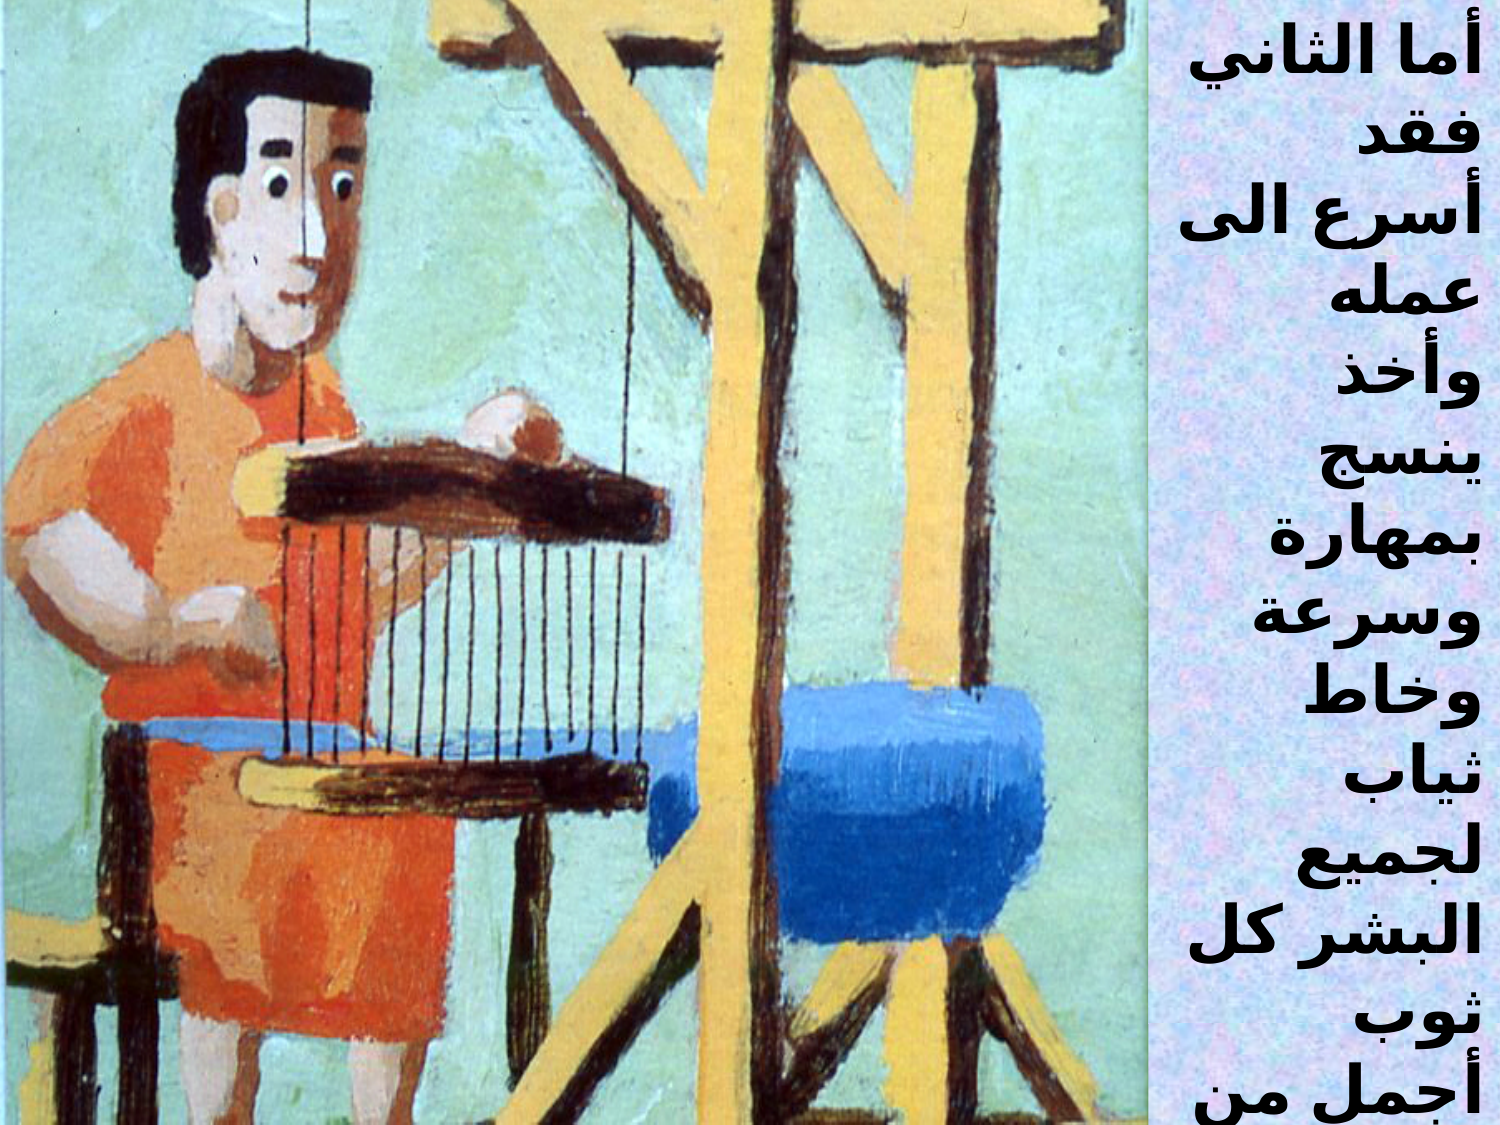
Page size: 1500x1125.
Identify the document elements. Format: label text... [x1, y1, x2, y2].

text_box أما الثاني فقد أسرع الى عمله وأخذ ينسج بمهارة وسرعة وخاط ثياب لجميع البشر كل ثوب أجمل من الذي سبقه فازدهرت أعماله والكيسين أعطوه كيسين آخرين... [1149, 0, 1500, 1125]
picture [0, 0, 1149, 1125]
